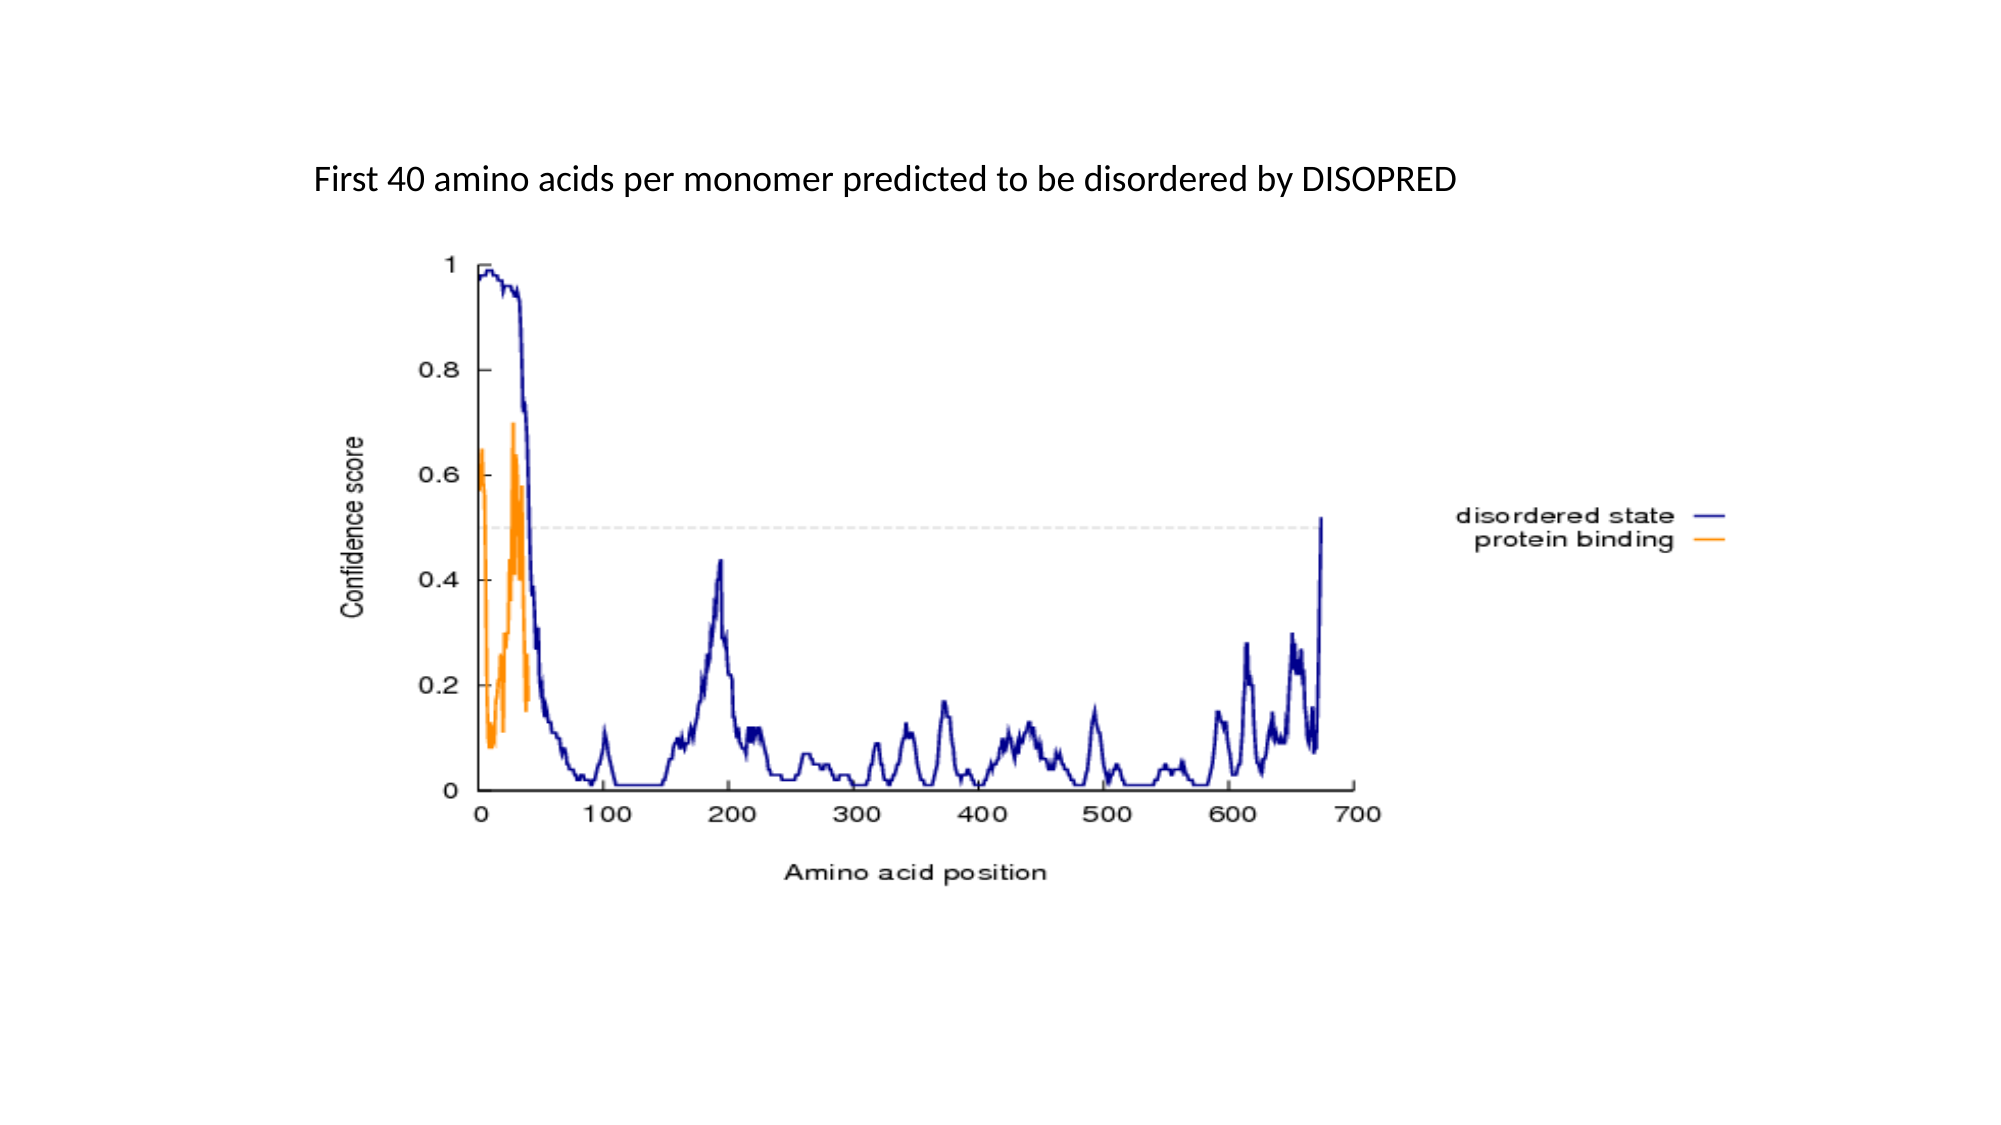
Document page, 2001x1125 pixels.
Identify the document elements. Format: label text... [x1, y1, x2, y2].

picture [296, 226, 1750, 902]
text_box First 40 amino acids per monomer predicted to be disordered by DISOPRED [298, 146, 1474, 207]
